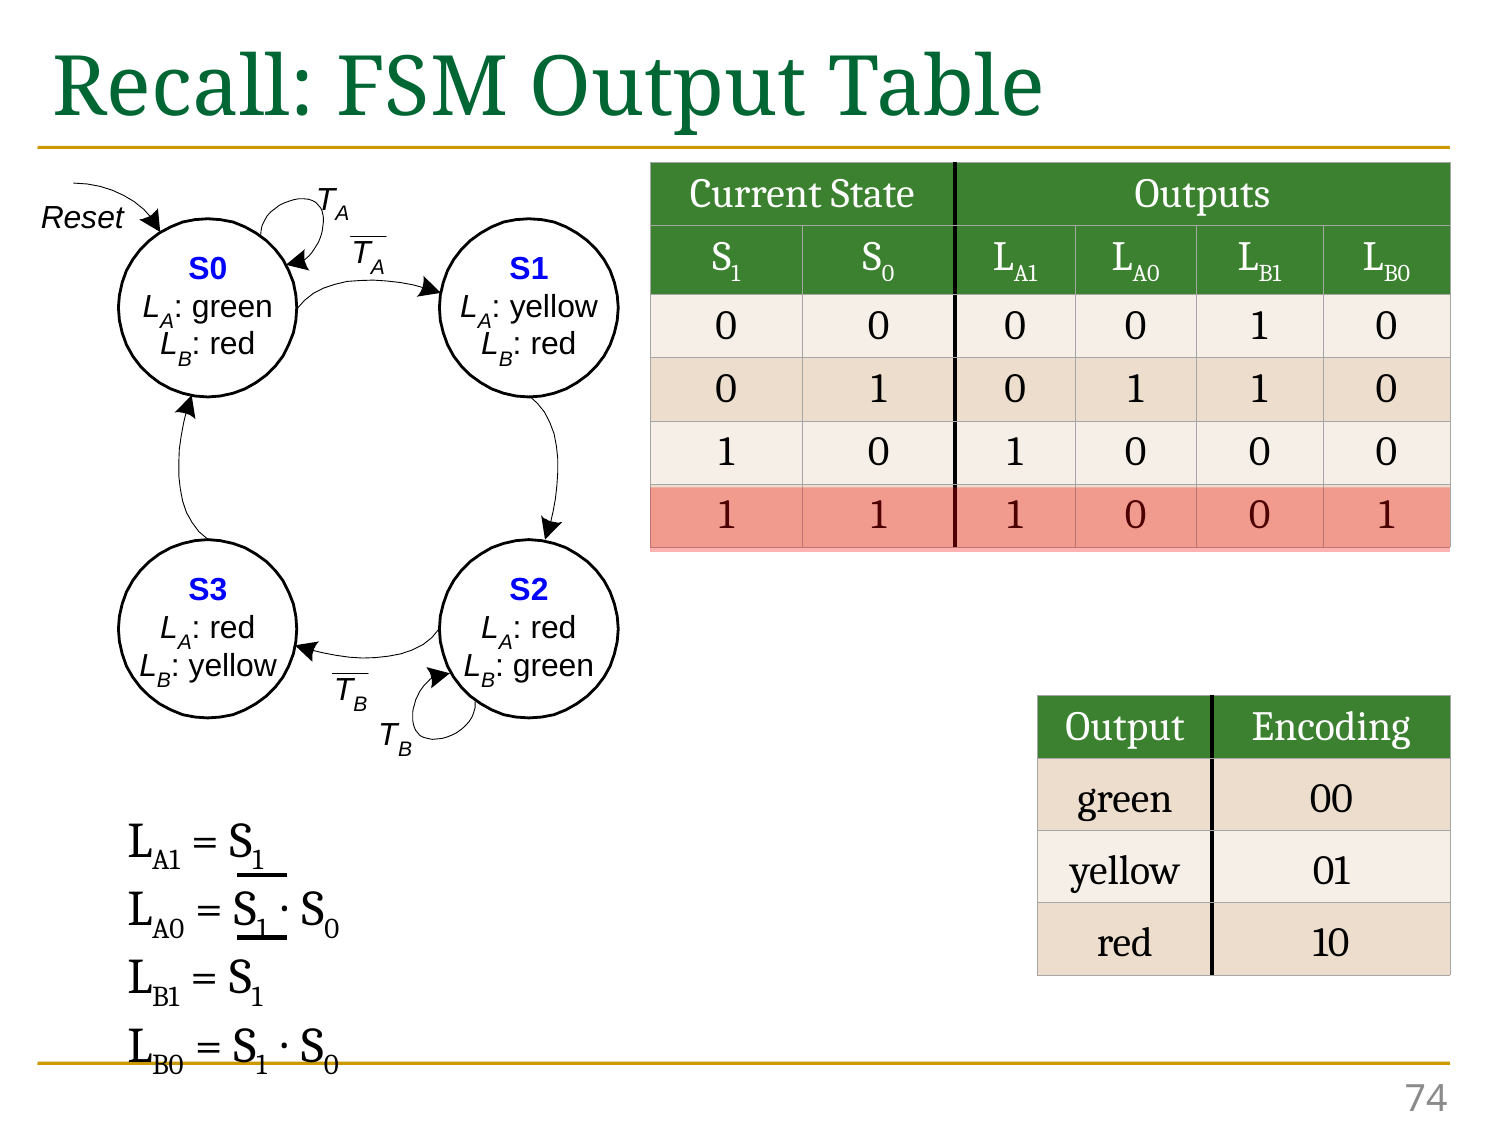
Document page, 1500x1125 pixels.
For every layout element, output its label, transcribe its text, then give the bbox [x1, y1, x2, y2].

table_cell 00 [1214, 759, 1450, 830]
text_box LA1 = S1 LA0 = S1 ∙ S0 LB1 = S1 LB0 = S1 ∙ S0 [112, 799, 488, 1088]
table_header Outputs [957, 163, 1450, 225]
table_header Current State [651, 163, 953, 225]
table_cell green [1038, 759, 1210, 830]
table_cell 01 [1214, 831, 1450, 902]
table_cell 1 [1197, 358, 1323, 421]
table_cell 0 [1076, 295, 1196, 357]
table_cell 0 [651, 358, 802, 421]
title Recall: FSM Output Table [37, 24, 1450, 200]
table_cell 0 [803, 295, 953, 357]
table_cell 1 [1197, 295, 1323, 357]
table_cell red [1038, 903, 1210, 975]
table_cell LA1 [957, 226, 1075, 294]
table_cell 0 [957, 358, 1075, 421]
table_cell LA0 [1076, 226, 1196, 294]
table_cell 0 [1324, 295, 1450, 357]
slide_number 74 [1125, 1066, 1463, 1125]
table_cell 0 [651, 295, 802, 357]
table_cell 0 [1076, 422, 1196, 484]
table_cell 0 [1324, 358, 1450, 421]
table_cell LB1 [1197, 226, 1323, 294]
text_box [650, 487, 1450, 552]
table_cell 1 [957, 422, 1075, 484]
table_cell 0 [1324, 422, 1450, 484]
table_cell 0 [957, 295, 1075, 357]
table_cell 10 [1214, 903, 1450, 975]
table_cell 1 [1076, 358, 1196, 421]
table_cell S0 [803, 226, 953, 294]
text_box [15, 153, 640, 776]
table_cell LB0 [1324, 226, 1450, 294]
table_cell 1 [803, 358, 953, 421]
table_header Output [1038, 696, 1210, 758]
table_cell 1 [651, 422, 802, 484]
table_cell S1 [651, 226, 802, 294]
table_cell 0 [803, 422, 953, 484]
table_cell yellow [1038, 831, 1210, 902]
table_header Encoding [1214, 696, 1450, 758]
table_cell 0 [1197, 422, 1323, 484]
